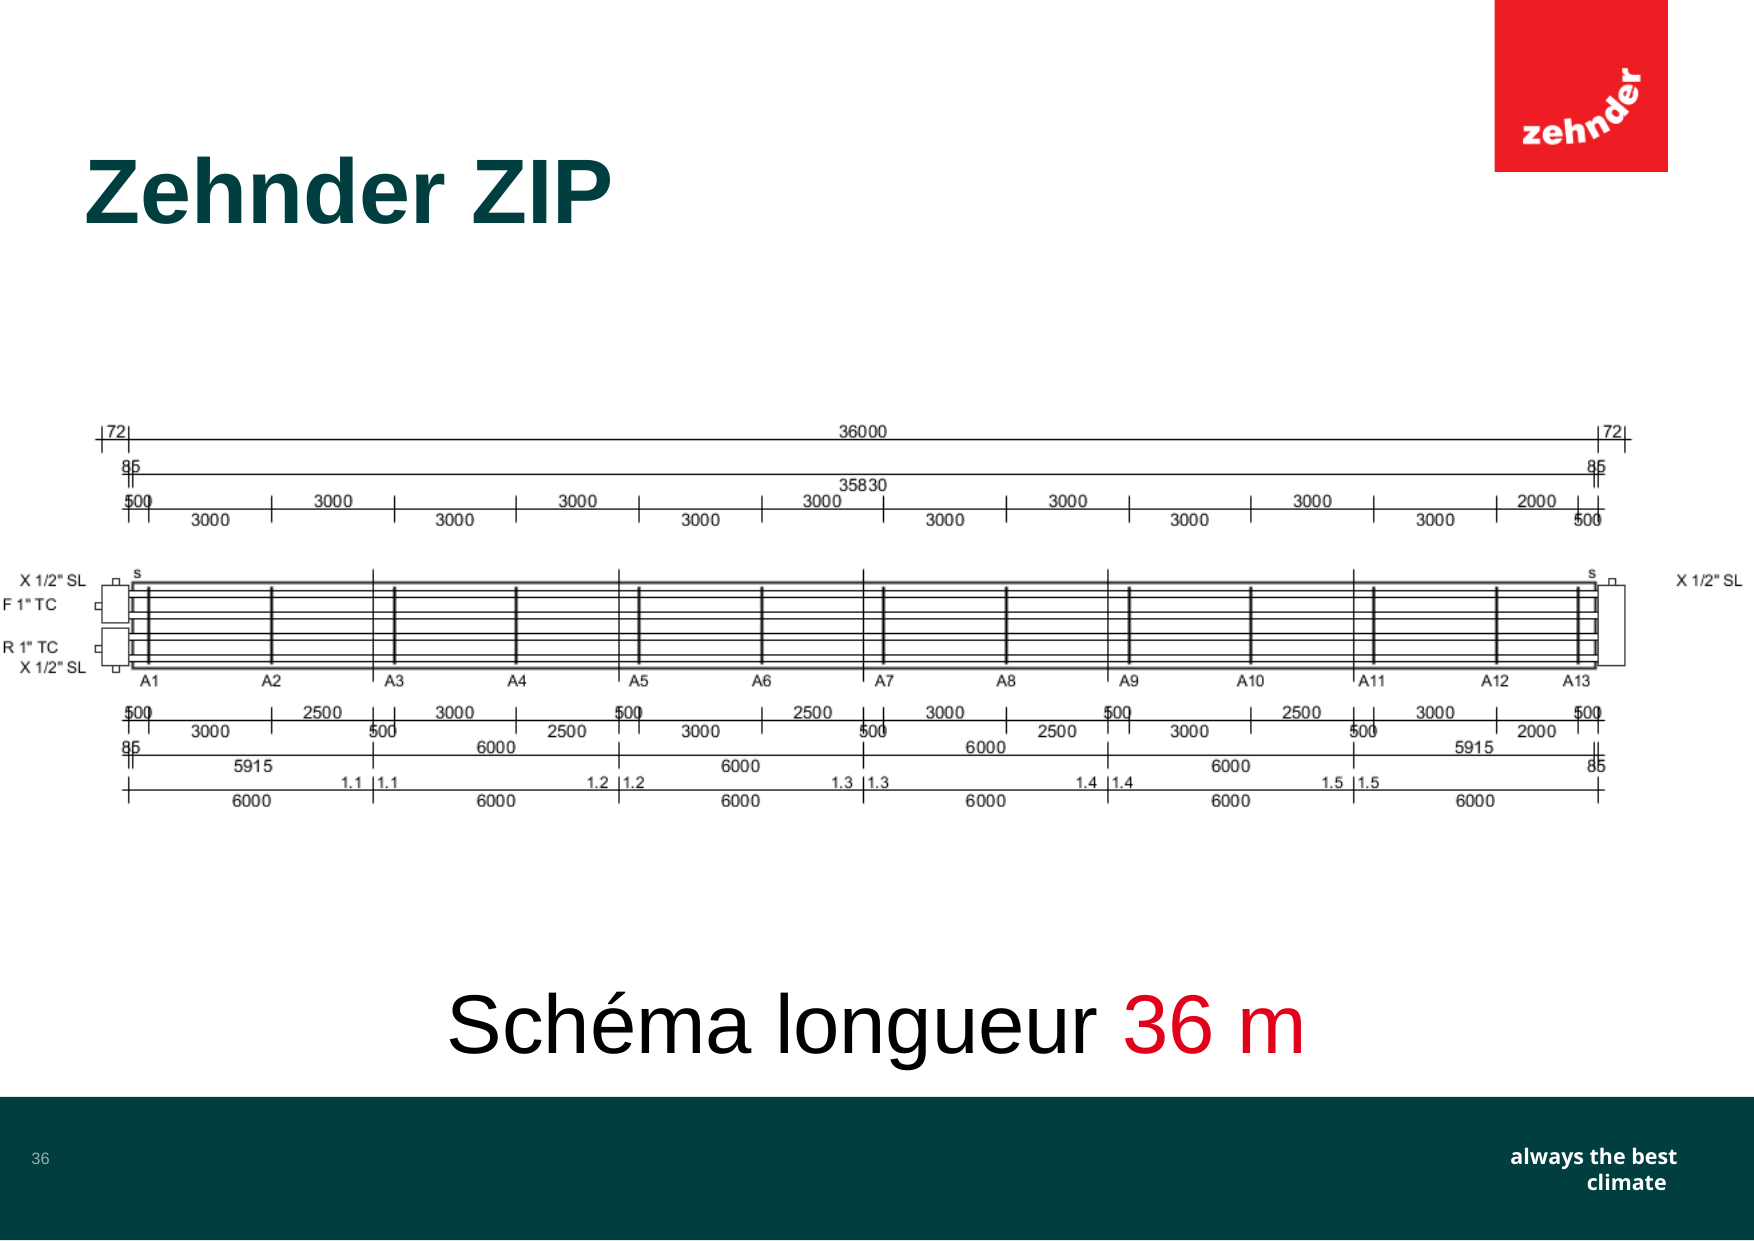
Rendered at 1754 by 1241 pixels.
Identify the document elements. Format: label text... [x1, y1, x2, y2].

picture [0, 419, 1754, 823]
title Zehnder ZIP [70, 136, 1583, 207]
text_box Schéma longueur 36 m [431, 962, 1323, 1078]
